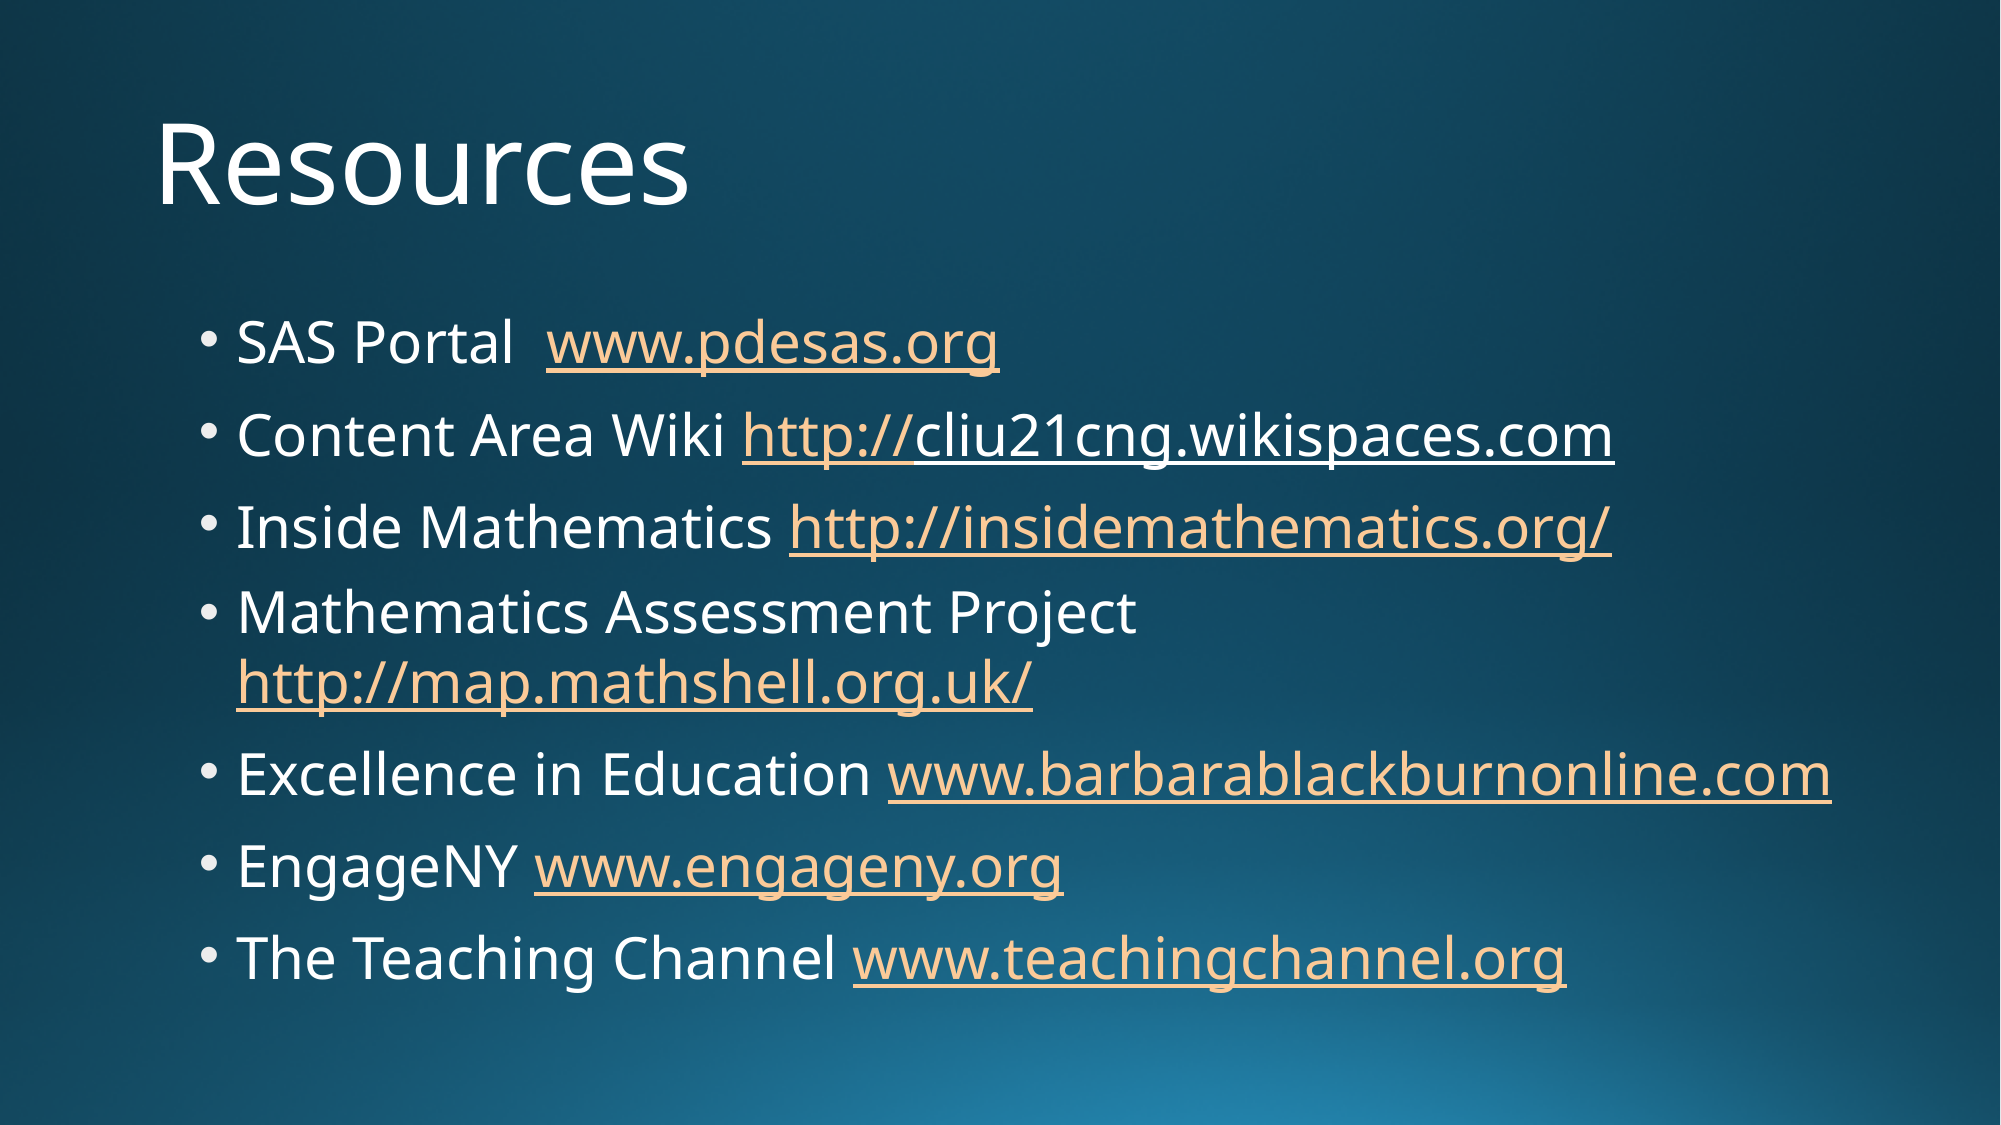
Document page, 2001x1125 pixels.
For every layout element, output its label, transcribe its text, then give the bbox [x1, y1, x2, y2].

title Resources [137, 59, 1863, 278]
list SAS Portal www.pdesas.org Content Area Wiki http://cliu21cng.wikispaces.com Inside Mathematics http://insidemathematics.org/ Mathematics Assessment Project http://map.mathshell.org.uk/ Excellence in Education www.barbarablackburnonline.com EngageNY www.engageny.org The Teaching Channel www.teachingchannel.org [183, 299, 1863, 1014]
picture [0, 0, 2001, 1125]
